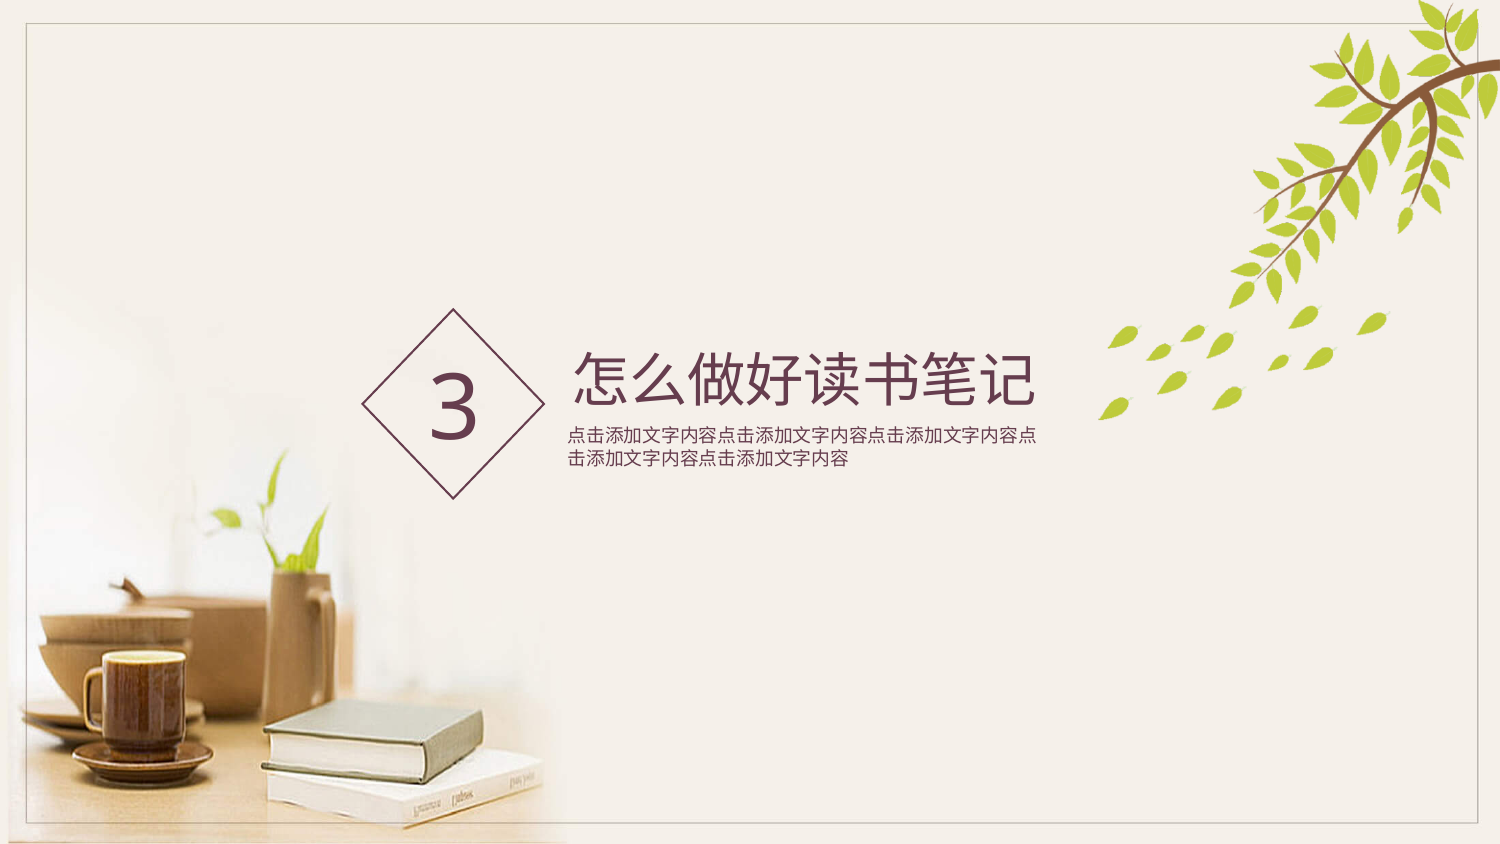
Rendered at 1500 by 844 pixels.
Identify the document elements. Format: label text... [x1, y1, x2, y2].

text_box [362, 309, 544, 499]
text_box 点击添加文字内容点击添加文字内容点击添加文字内容点 击添加文字内容点击添加文字内容 [558, 419, 1053, 474]
picture [0, 0, 1500, 844]
text_box 怎么做好读书笔记 [562, 338, 1046, 418]
